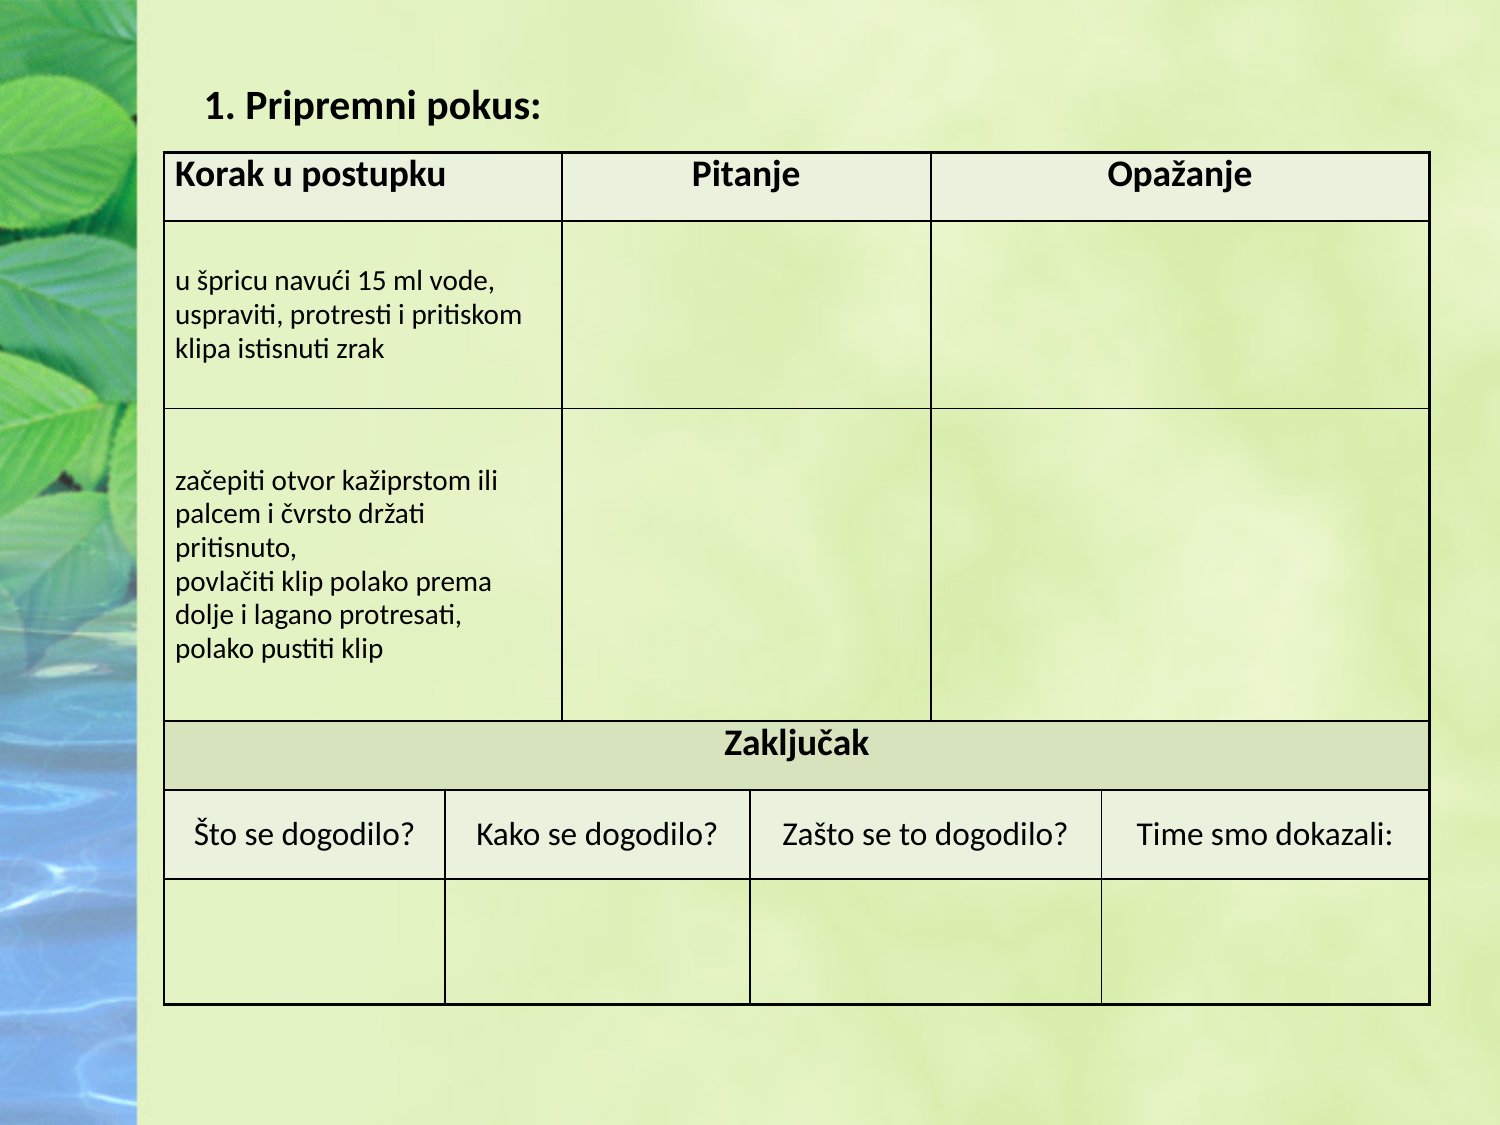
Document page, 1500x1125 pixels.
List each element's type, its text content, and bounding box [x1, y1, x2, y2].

table_cell Što se dogodilo? [165, 791, 444, 878]
table_cell [563, 222, 930, 408]
table_cell Zaključak [165, 722, 1428, 789]
table_header Pitanje [563, 154, 930, 220]
text_box 1. Pripremni pokus: [188, 70, 558, 136]
table_cell Time smo dokazali: [1102, 791, 1428, 878]
table_cell [165, 880, 444, 1003]
table_cell u špricu navući 15 ml vode, uspraviti, protresti i pritiskom klipa istisnuti zrak [165, 222, 561, 408]
table_cell začepiti otvor kažiprstom ili palcem i čvrsto držati pritisnuto, povlačiti klip polako prema dolje i lagano protresati, polako pustiti klip [165, 409, 561, 720]
table_cell [563, 409, 930, 720]
table_cell Kako se dogodilo? [446, 791, 749, 878]
table_header Korak u postupku [165, 154, 561, 220]
table_cell [751, 880, 1101, 1003]
table_cell [932, 222, 1428, 408]
picture [0, 0, 1500, 1125]
table_cell [446, 880, 749, 1003]
table_cell [932, 409, 1428, 720]
table_cell Zašto se to dogodilo? [751, 791, 1101, 878]
table_cell [1102, 880, 1428, 1003]
table_header Opažanje [932, 154, 1428, 220]
